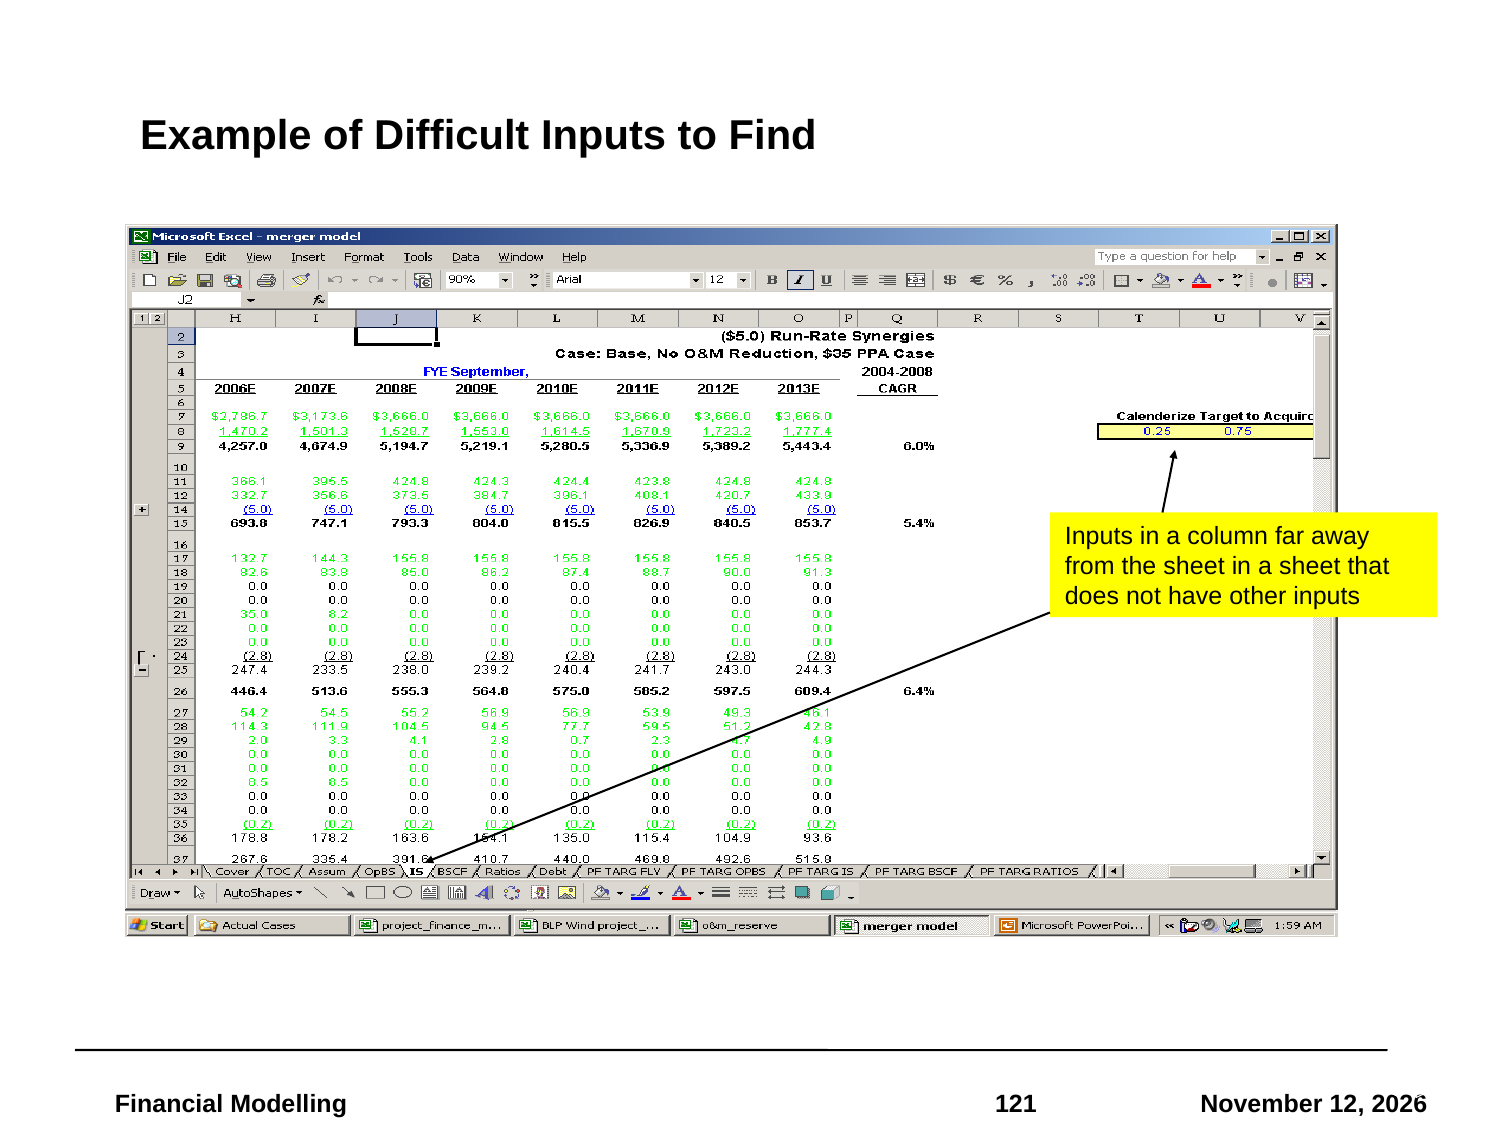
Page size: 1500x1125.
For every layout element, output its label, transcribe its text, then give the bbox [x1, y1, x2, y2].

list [124, 224, 1338, 937]
text_box Inputs in a column far away from the sheet in a sheet that does not have other inputs [1341, 512, 1436, 618]
title Example of Difficult Inputs to Find [124, 99, 1413, 226]
